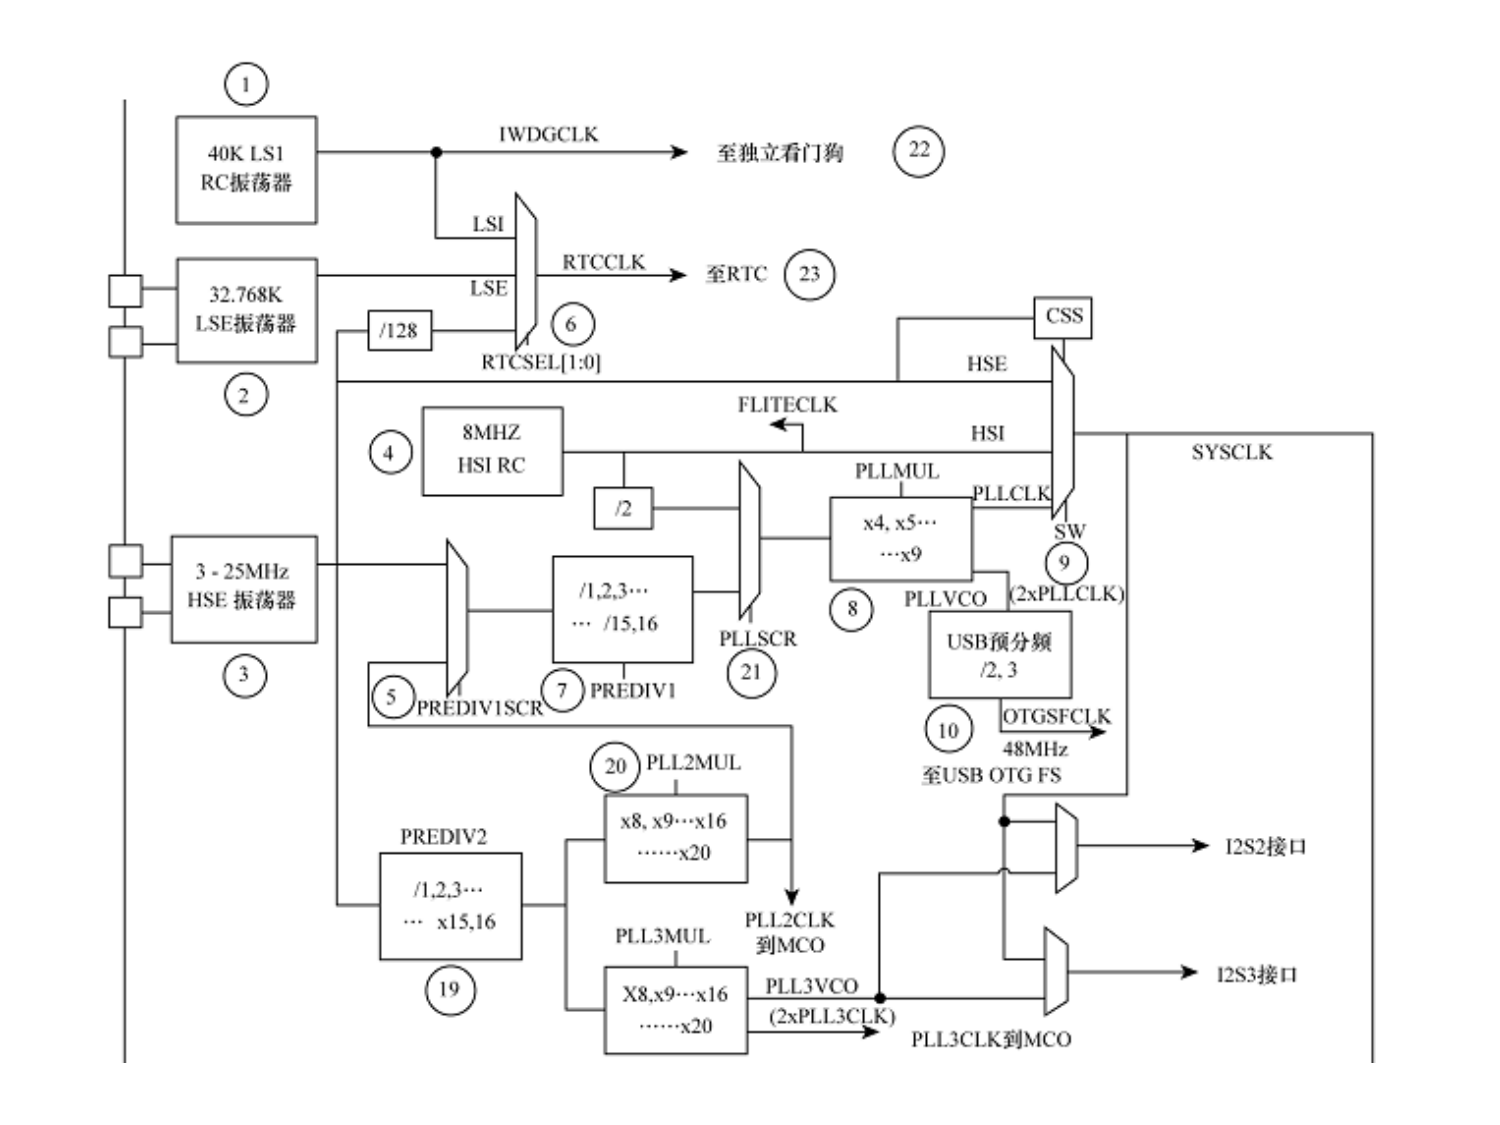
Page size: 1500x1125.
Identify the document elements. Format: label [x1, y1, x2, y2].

picture [95, 49, 1421, 1063]
